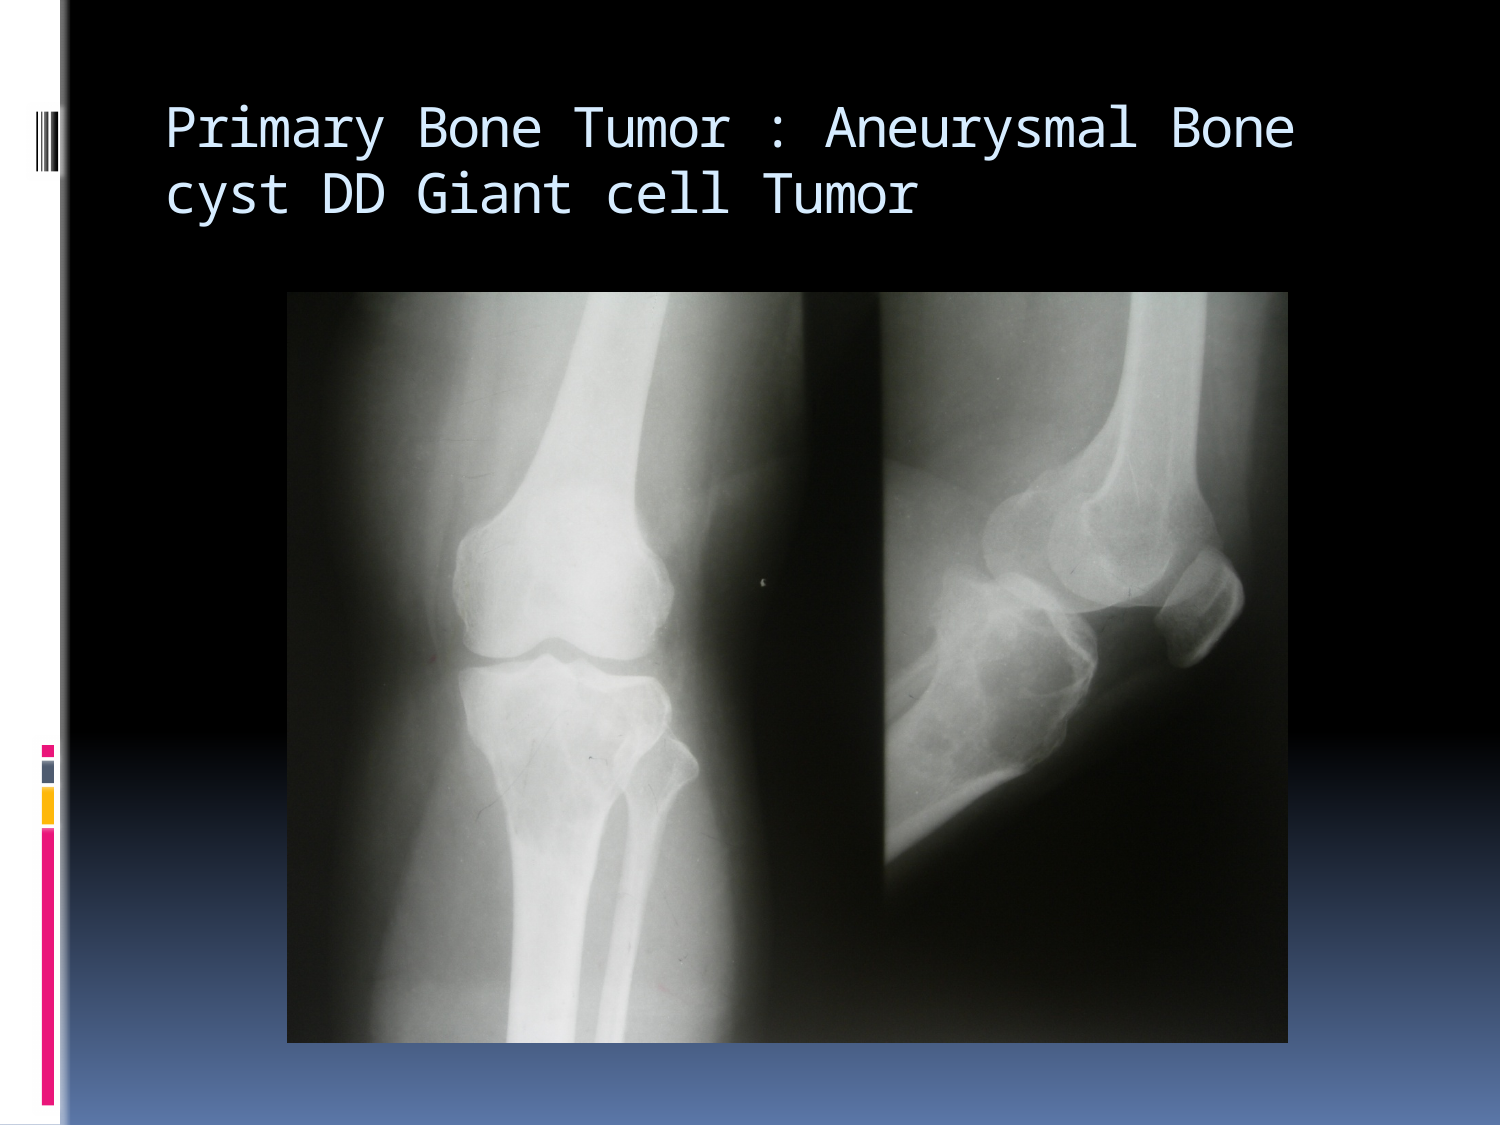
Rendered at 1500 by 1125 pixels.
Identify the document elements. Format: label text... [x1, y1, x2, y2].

title Primary Bone Tumor : Aneurysmal Bone cyst DD Giant cell Tumor [150, 83, 1425, 234]
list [286, 292, 1288, 1044]
